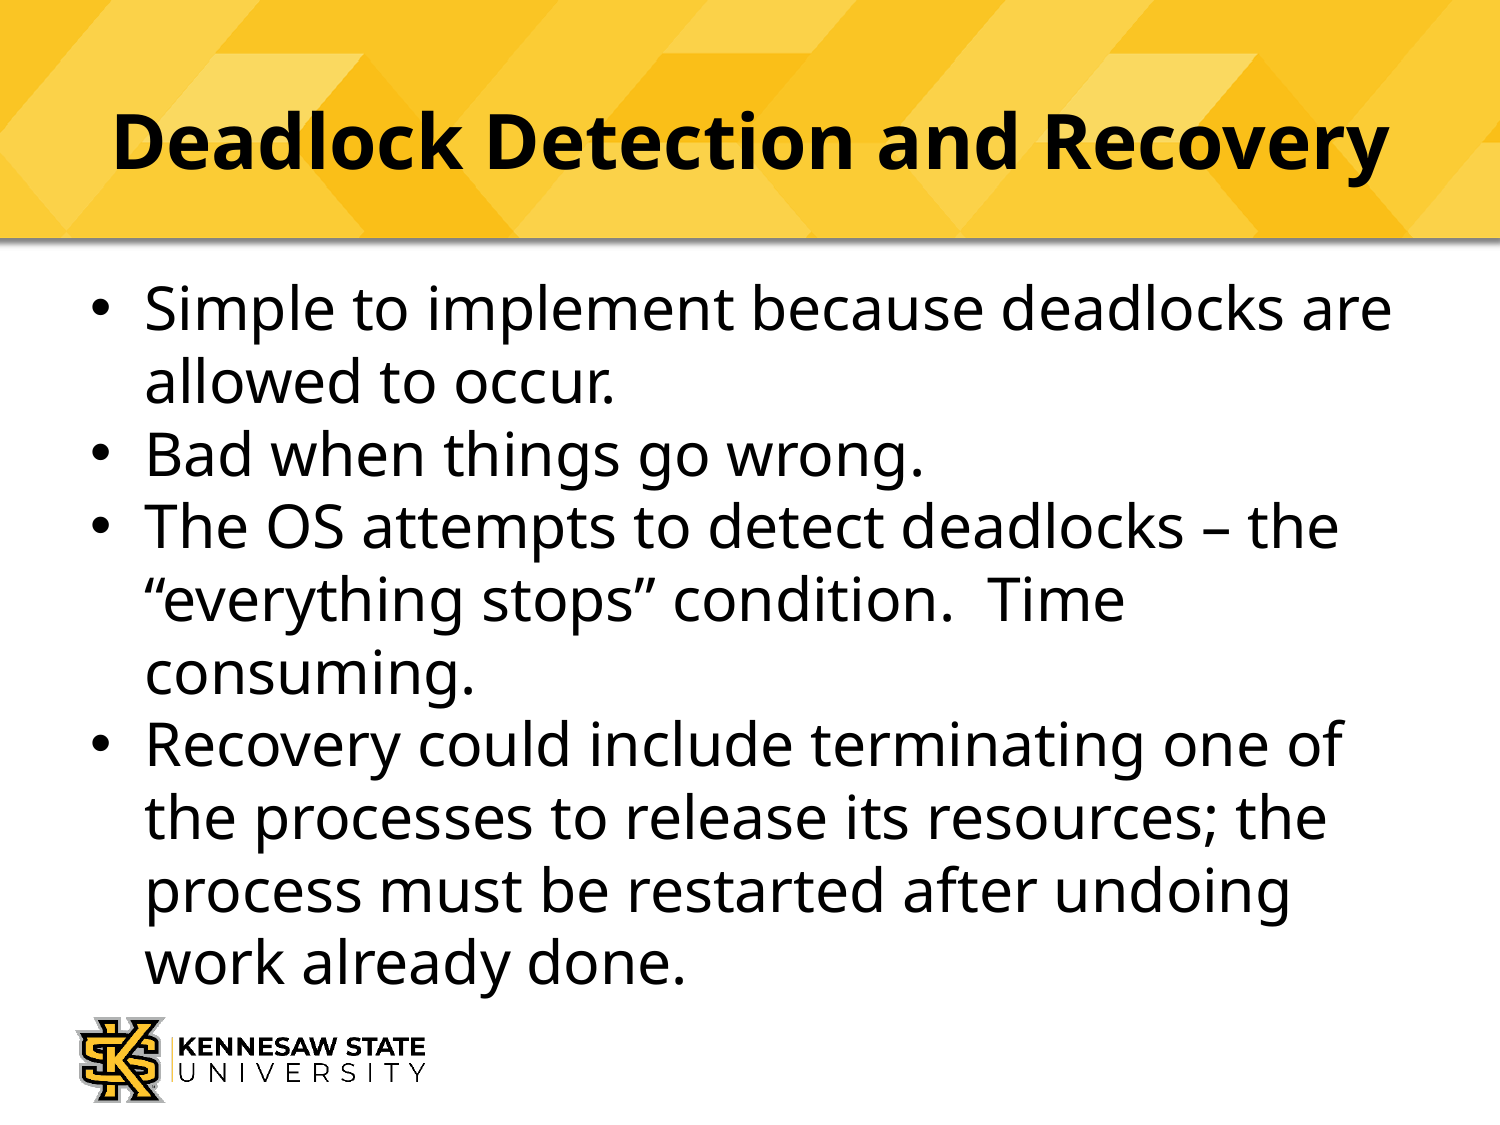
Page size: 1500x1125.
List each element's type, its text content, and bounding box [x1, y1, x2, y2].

list Simple to implement because deadlocks are allowed to occur. Bad when things go wrong. The OS attempts to detect deadlocks – the “everything stops” condition. Time consuming. Recovery could include terminating one of the processes to release its resources; the process must be restarted after undoing work already done. [75, 262, 1425, 1005]
title Deadlock Detection and Recovery [75, 45, 1425, 233]
picture [0, 0, 1500, 251]
picture [75, 1017, 425, 1103]
